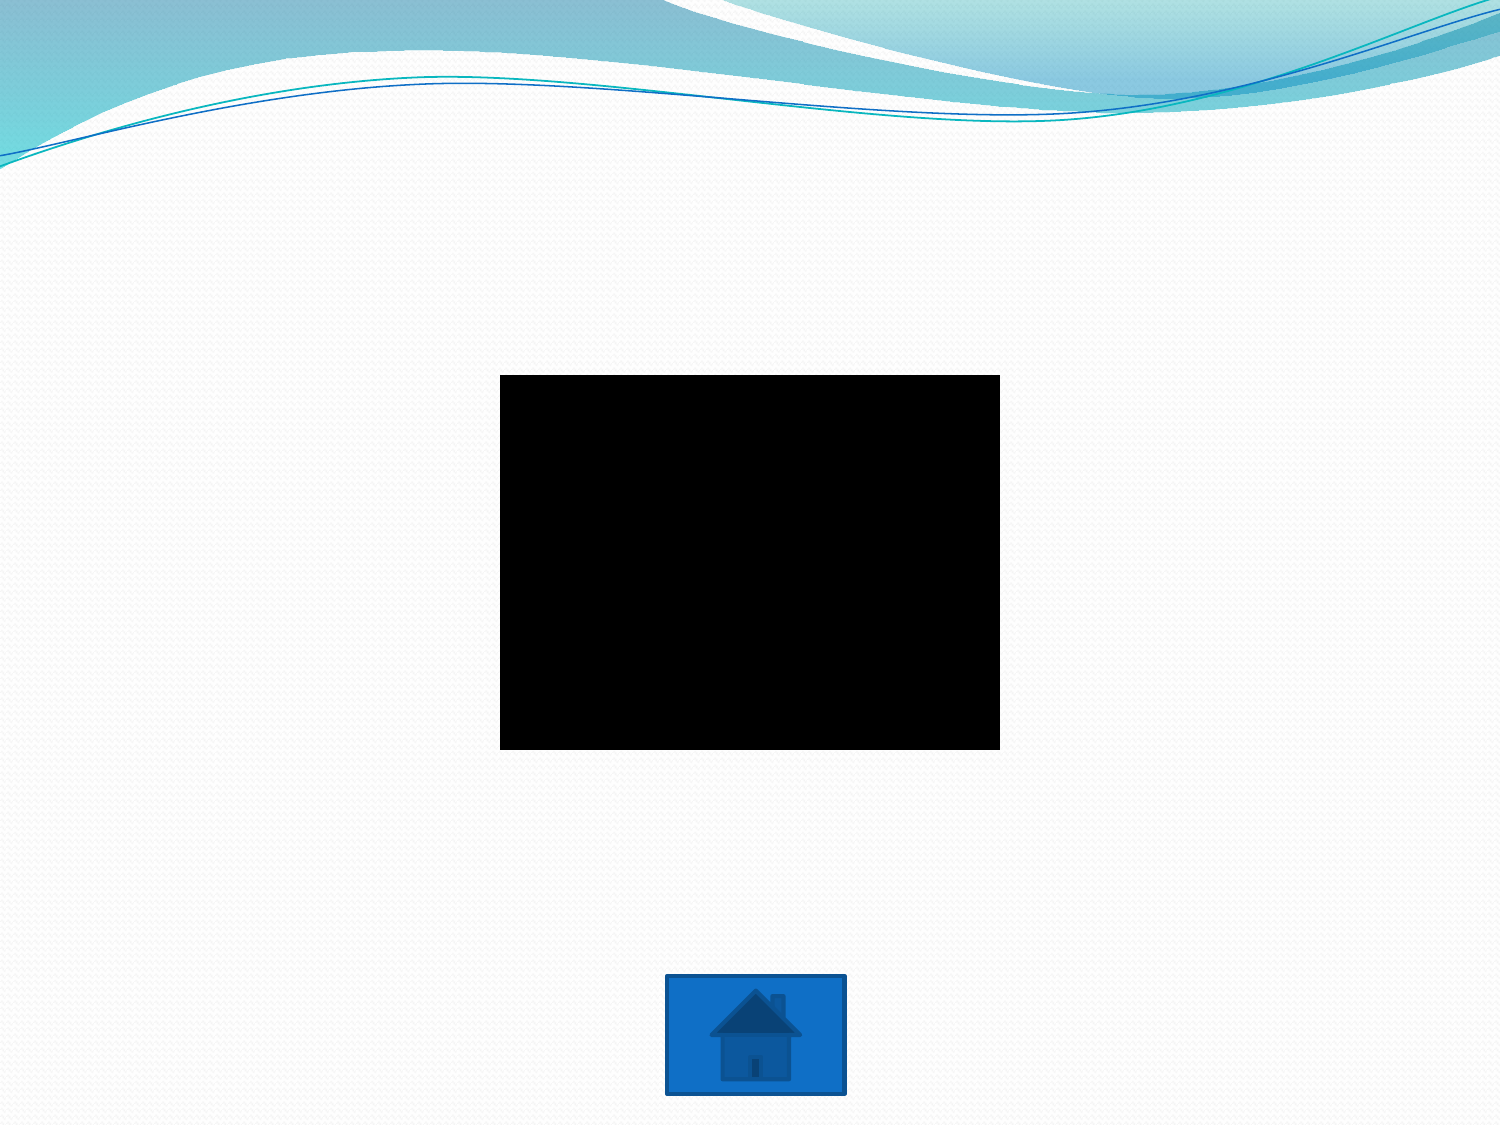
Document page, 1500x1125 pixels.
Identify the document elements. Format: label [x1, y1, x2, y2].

text_box [665, 974, 847, 1096]
text_box [499, 374, 1001, 751]
